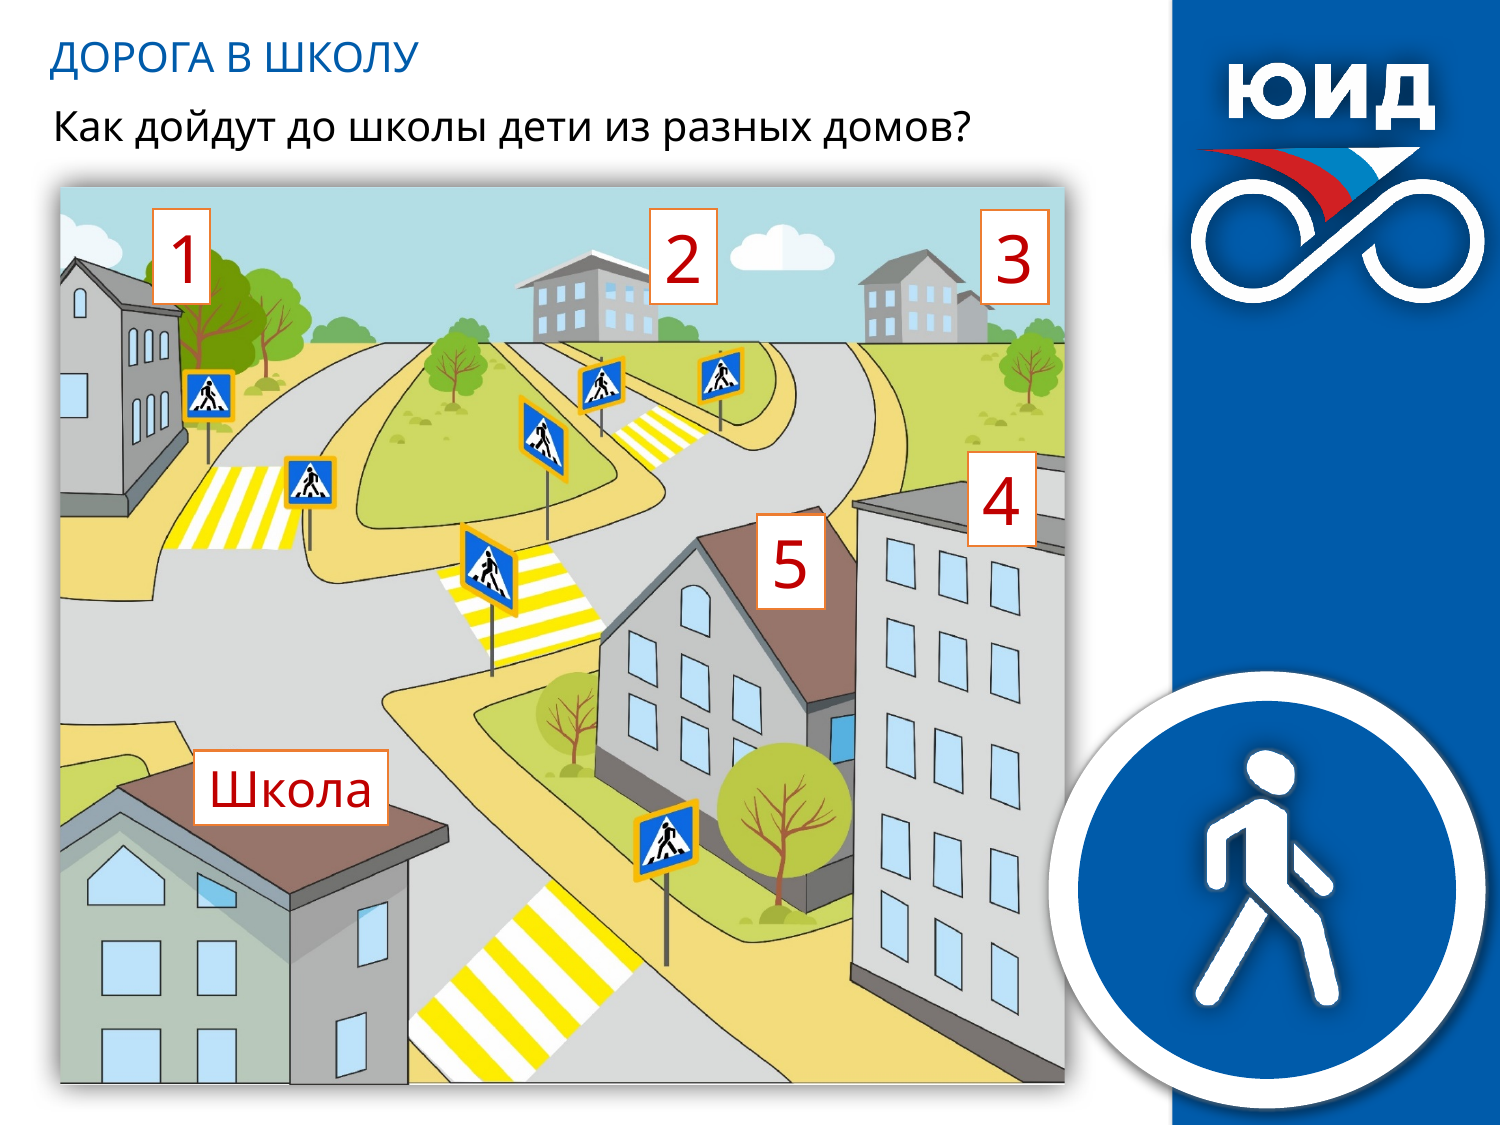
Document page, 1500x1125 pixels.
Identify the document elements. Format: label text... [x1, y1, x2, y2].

text_box Как дойдут до школы дети из разных домов? [37, 92, 1048, 158]
picture [60, 187, 1048, 1085]
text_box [1048, 0, 1500, 1125]
text_box ДОРОГА В ШКОЛУ [35, 23, 1048, 89]
